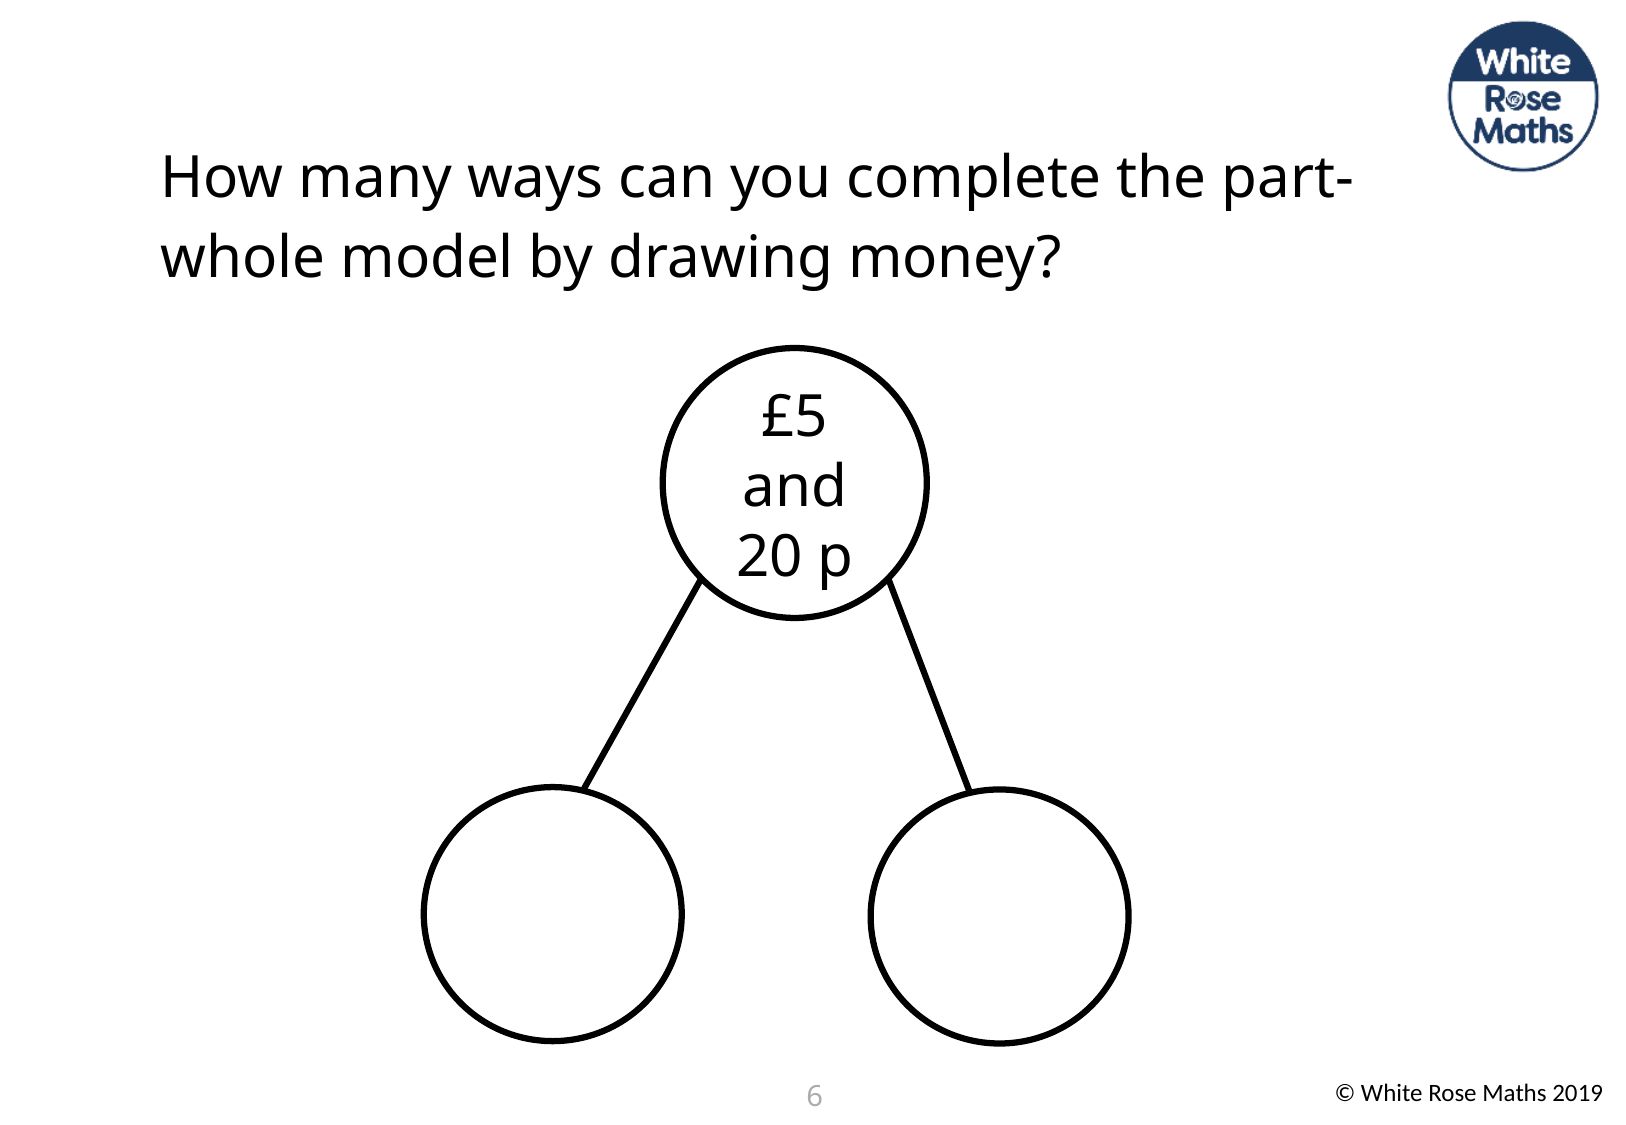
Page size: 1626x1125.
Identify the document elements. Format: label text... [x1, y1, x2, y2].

picture [1444, 17, 1602, 175]
text_box How many ways can you complete the part-whole model by drawing money? [145, 120, 1468, 398]
slide_number 6 [776, 1069, 854, 1125]
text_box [423, 347, 1129, 1044]
